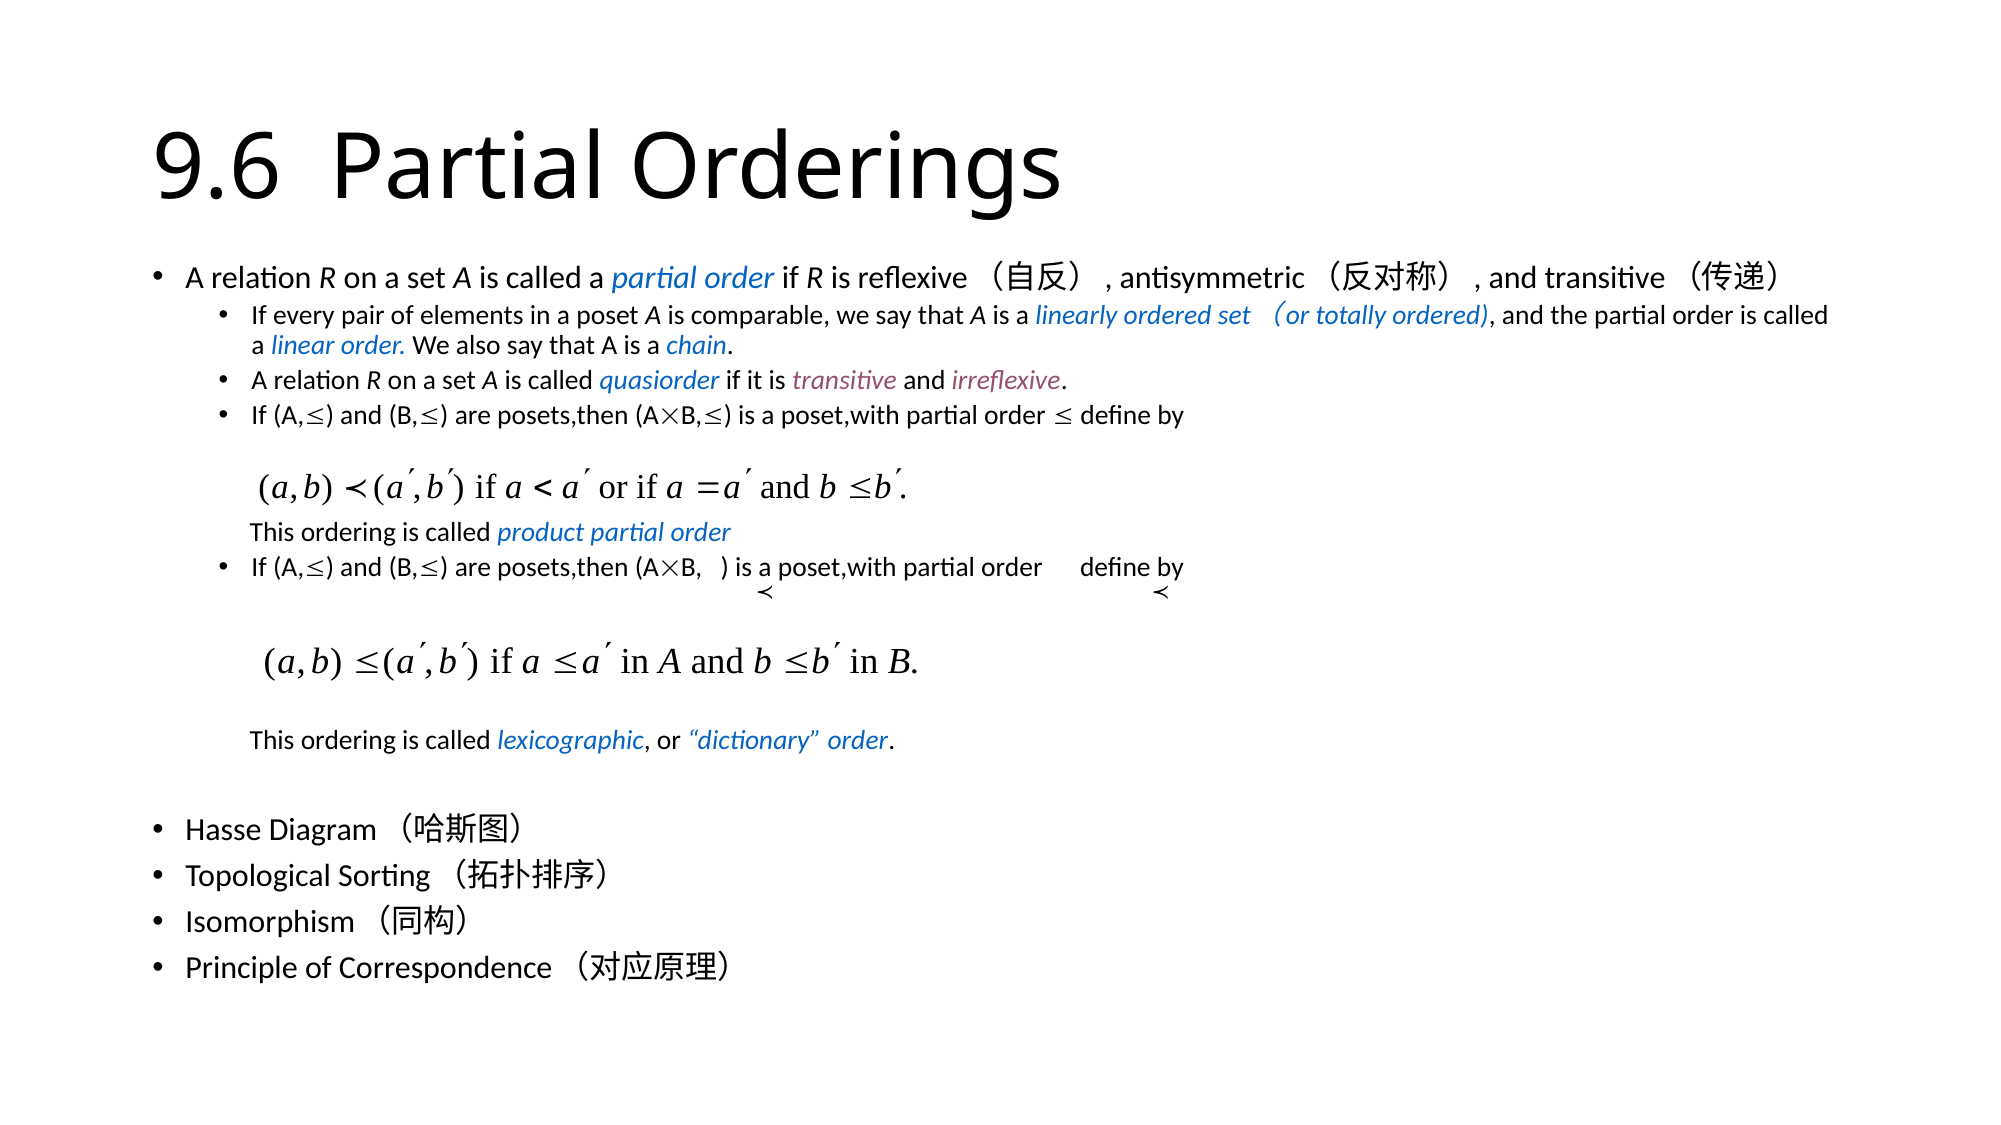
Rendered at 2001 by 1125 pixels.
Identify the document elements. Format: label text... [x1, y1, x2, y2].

list A relation R on a set A is called a partial order if R is reflexive（自反）, antisymmetric（反对称）, and transitive（传递） If every pair of elements in a poset A is comparable, we say that A is a linearly ordered set（or totally ordered), and the partial order is called a linear order. We also say that A is a chain. A relation R on a set A is called quasiorder if it is transitive and irreflexive. If (A,) and (B,) are posets,then (AB,) is a poset,with partial order  define by This ordering is called product partial order If (A,) and (B,) are posets,then (AB, ) is a poset,with partial order define by This ordering is called lexicographic, or “dictionary” order. Hasse Diagram（哈斯图） Topological Sorting（拓扑排序） Isomorphism（同构） Principle of Correspondence（对应原理） [137, 253, 1863, 1014]
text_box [252, 460, 914, 517]
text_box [257, 633, 926, 692]
title 9.6 Partial Orderings [137, 59, 1863, 253]
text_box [752, 580, 776, 604]
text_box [1147, 580, 1171, 604]
